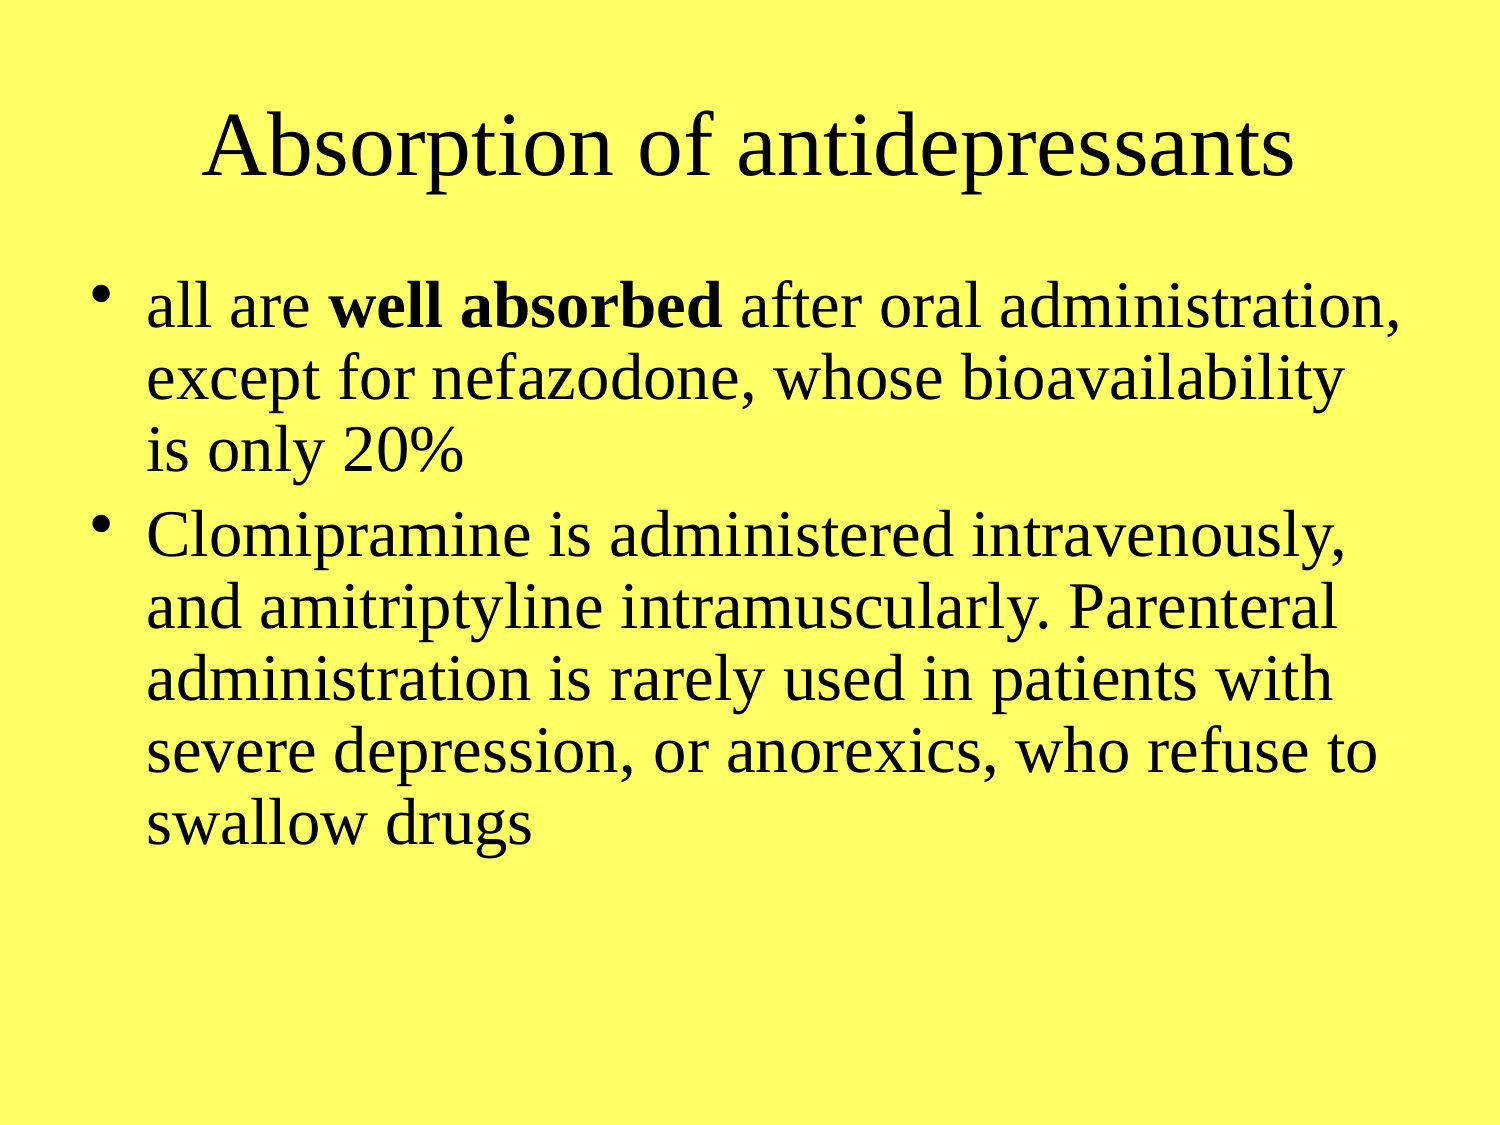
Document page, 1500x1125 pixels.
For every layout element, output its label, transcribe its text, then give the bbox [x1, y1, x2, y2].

list all are well absorbed after oral administration, except for nefazodone, whose bioavailability is only 20% Clomipramine is administered intravenously, and amitriptyline intramuscularly. Parenteral administration is rarely used in patients with severe depression, or anorexics, who refuse to swallow drugs [75, 262, 1425, 1005]
title Absorption of antidepressants [75, 45, 1425, 233]
